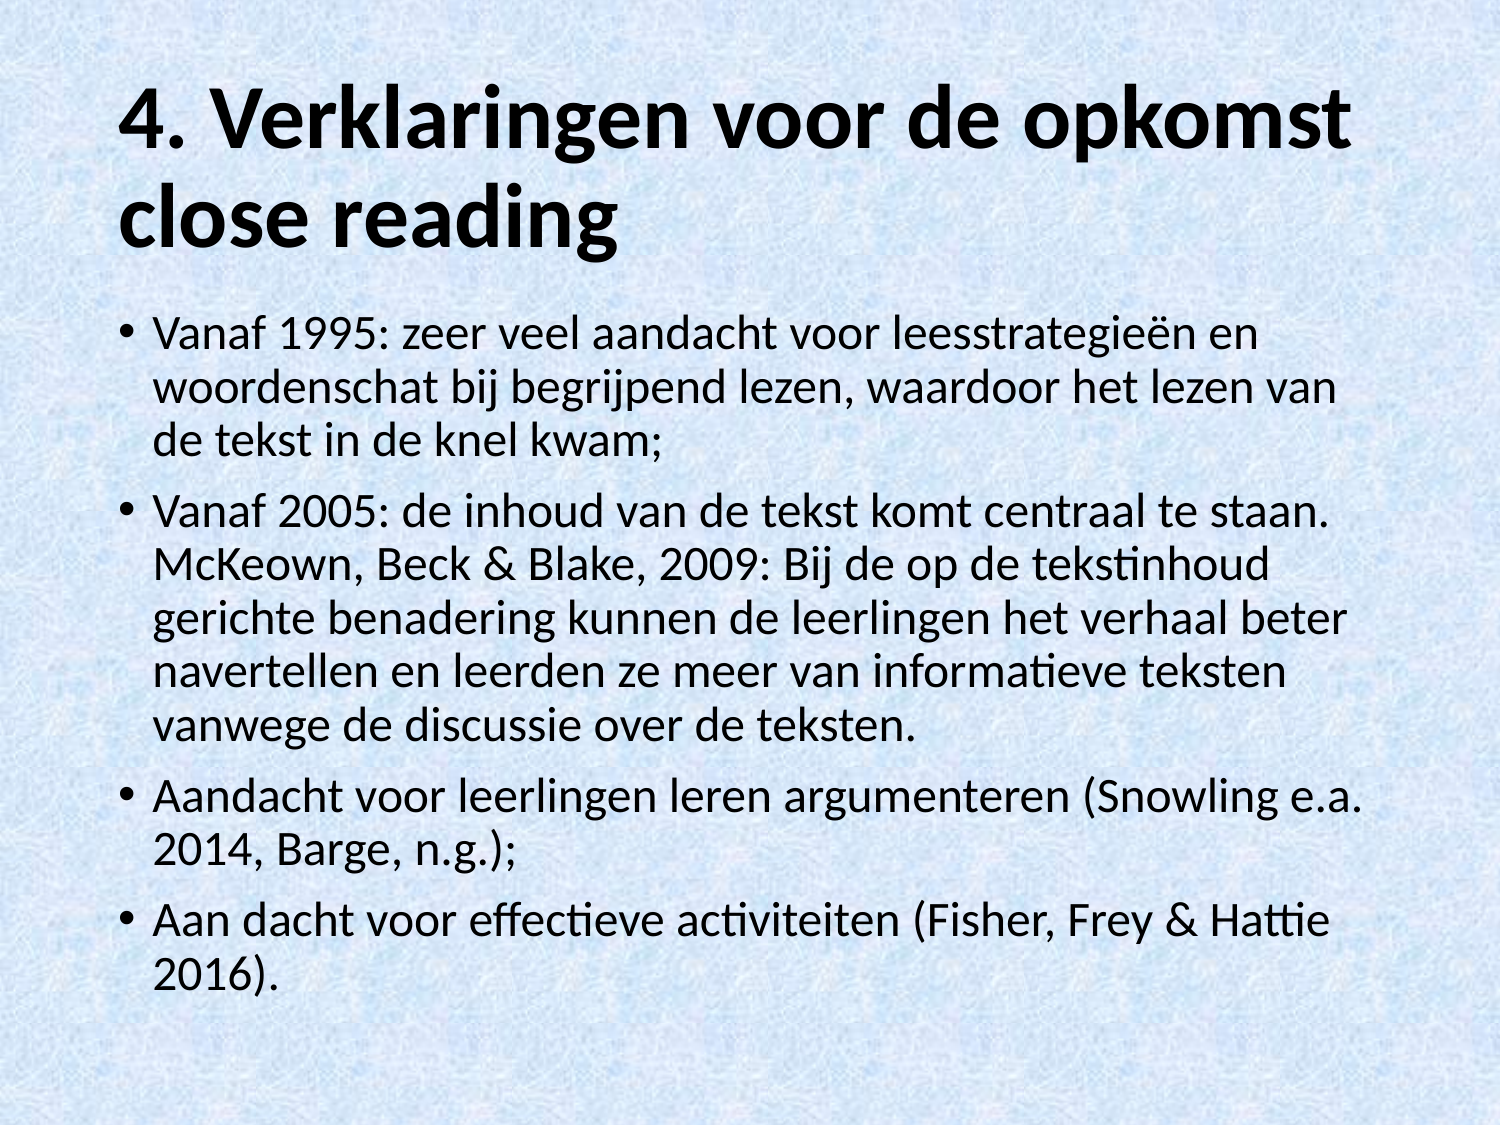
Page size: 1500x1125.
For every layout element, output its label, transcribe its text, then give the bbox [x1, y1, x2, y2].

title 4. Verklaringen voor de opkomst close reading [103, 59, 1397, 278]
picture [0, 0, 1500, 1125]
list Vanaf 1995: zeer veel aandacht voor leesstrategieën en woordenschat bij begrijpend lezen, waardoor het lezen van de tekst in de knel kwam; Vanaf 2005: de inhoud van de tekst komt centraal te staan. McKeown, Beck & Blake, 2009: Bij de op de tekstinhoud gerichte benadering kunnen de leerlingen het verhaal beter navertellen en leerden ze meer van informatieve teksten vanwege de discussie over de teksten. Aandacht voor leerlingen leren argumenteren (Snowling e.a. 2014, Barge, n.g.); Aan dacht voor effectieve activiteiten (Fisher, Frey & Hattie 2016). [103, 299, 1397, 1014]
